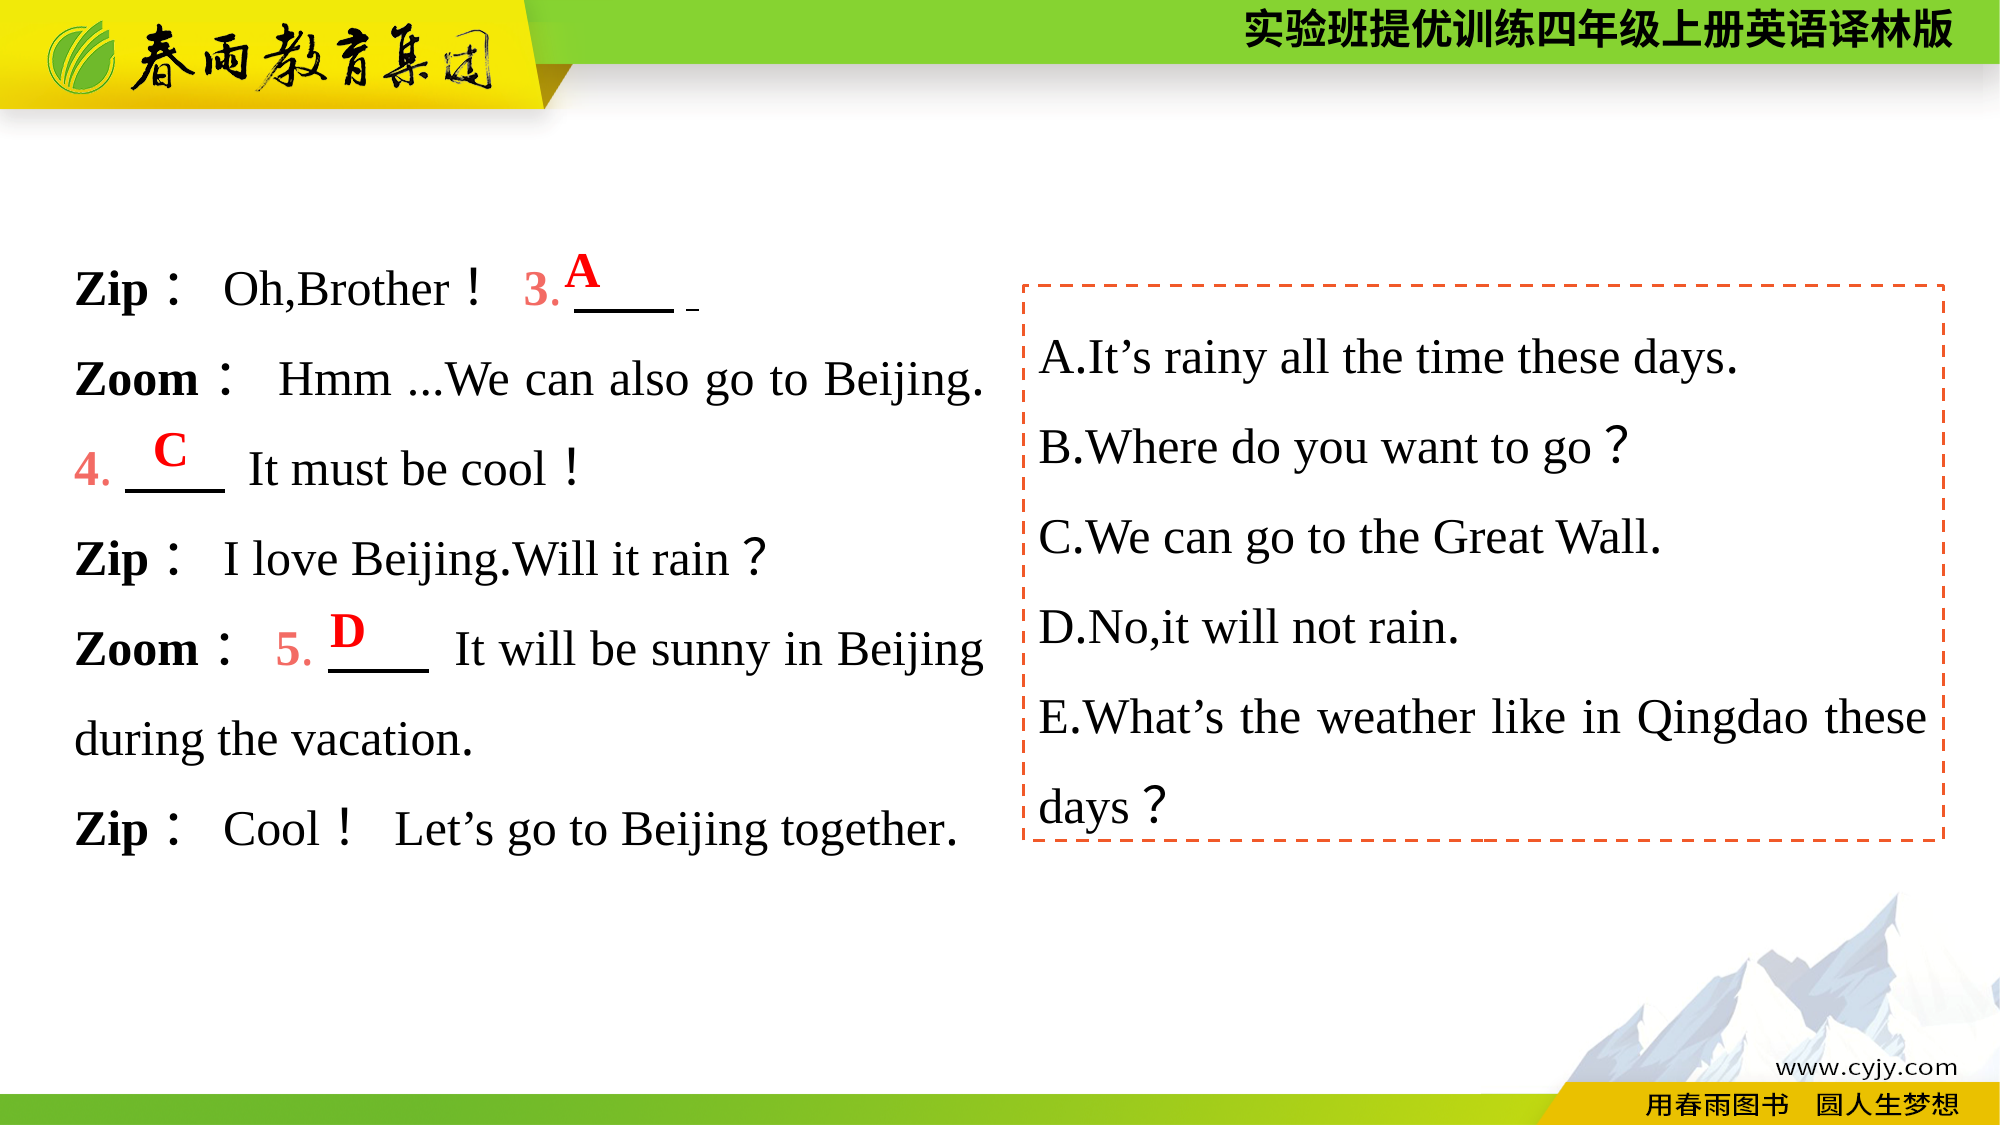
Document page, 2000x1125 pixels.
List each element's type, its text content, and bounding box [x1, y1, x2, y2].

text_box D [315, 590, 381, 665]
text_box A.It’s rainy all the time these days. B.Where do you want to go？ C.We can go to the Great Wall. D.No,it will not rain. E.What’s the weather like in Qingdao these days？ [1023, 285, 1944, 841]
picture [0, 0, 2000, 1125]
list Zip：Oh,Brother！3. . Zoom：Hmm ...We can also go to Beijing. 4. It must be cool！ Zip：I love Beijing.Will it rain？ Zoom：5. It will be sunny in Beijing during the vacation. Zip：Cool！Let’s go to Beijing together. [59, 218, 1000, 870]
text_box A [549, 230, 616, 305]
text_box C [138, 408, 204, 484]
